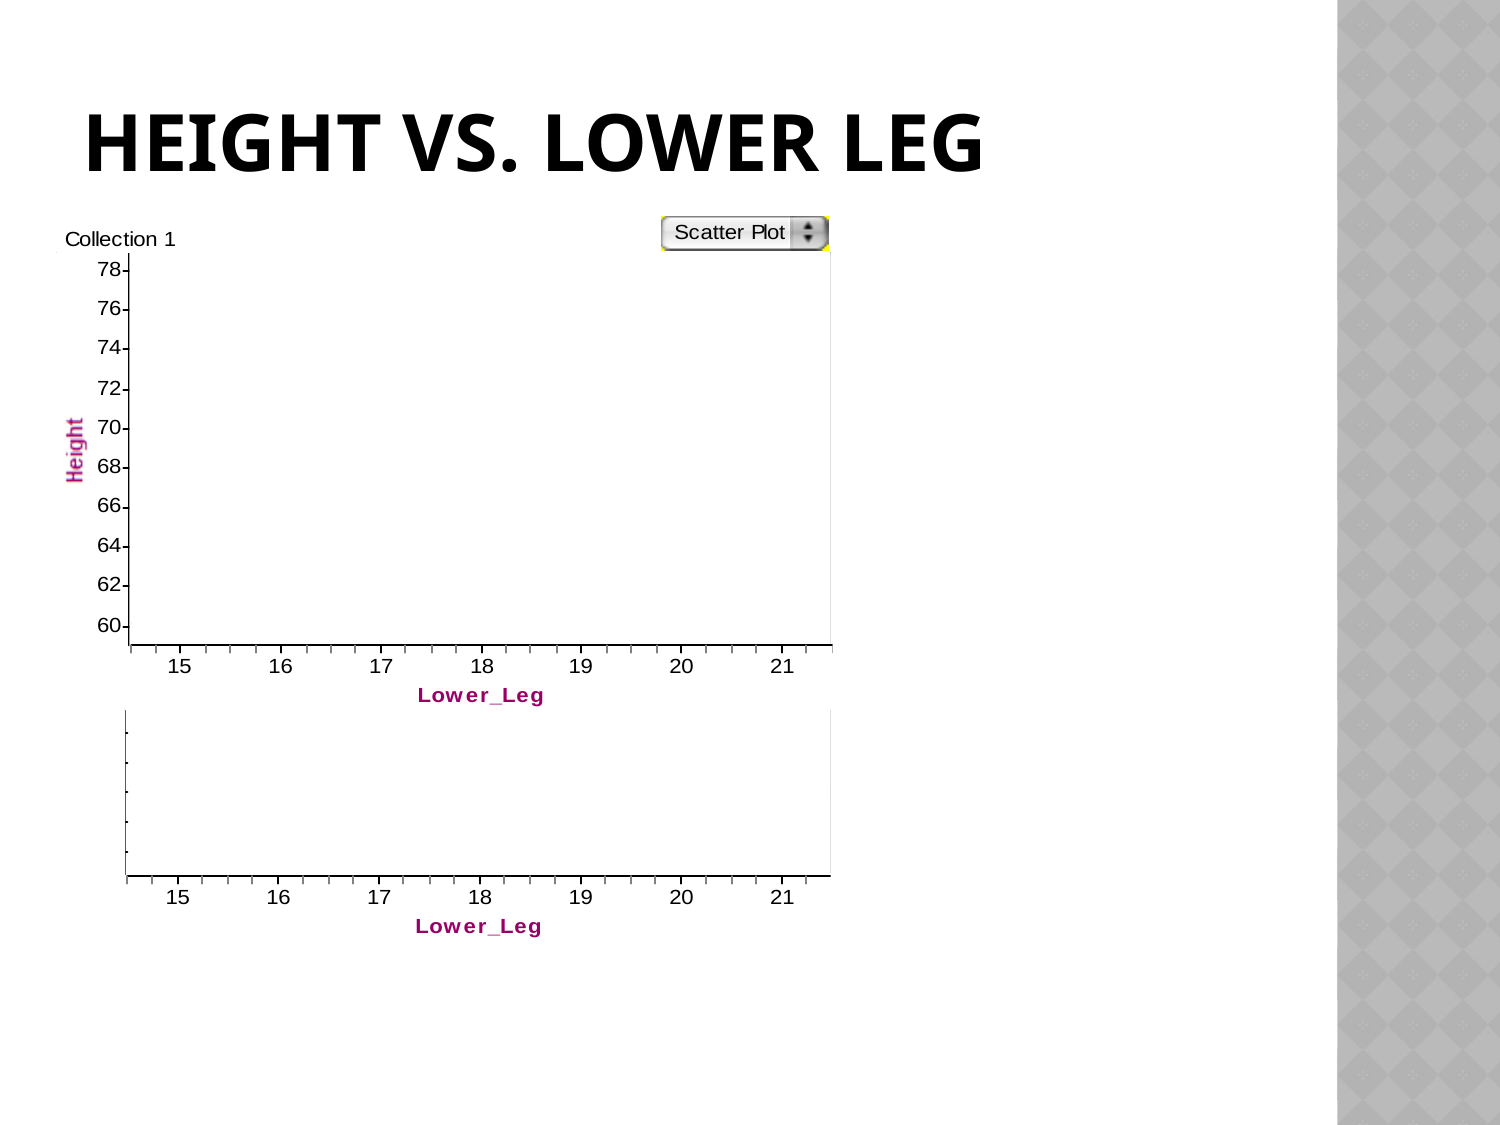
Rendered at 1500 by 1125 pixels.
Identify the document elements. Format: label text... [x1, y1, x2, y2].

picture [56, 210, 834, 944]
title Height vs. Lower Leg [75, 0, 1300, 188]
